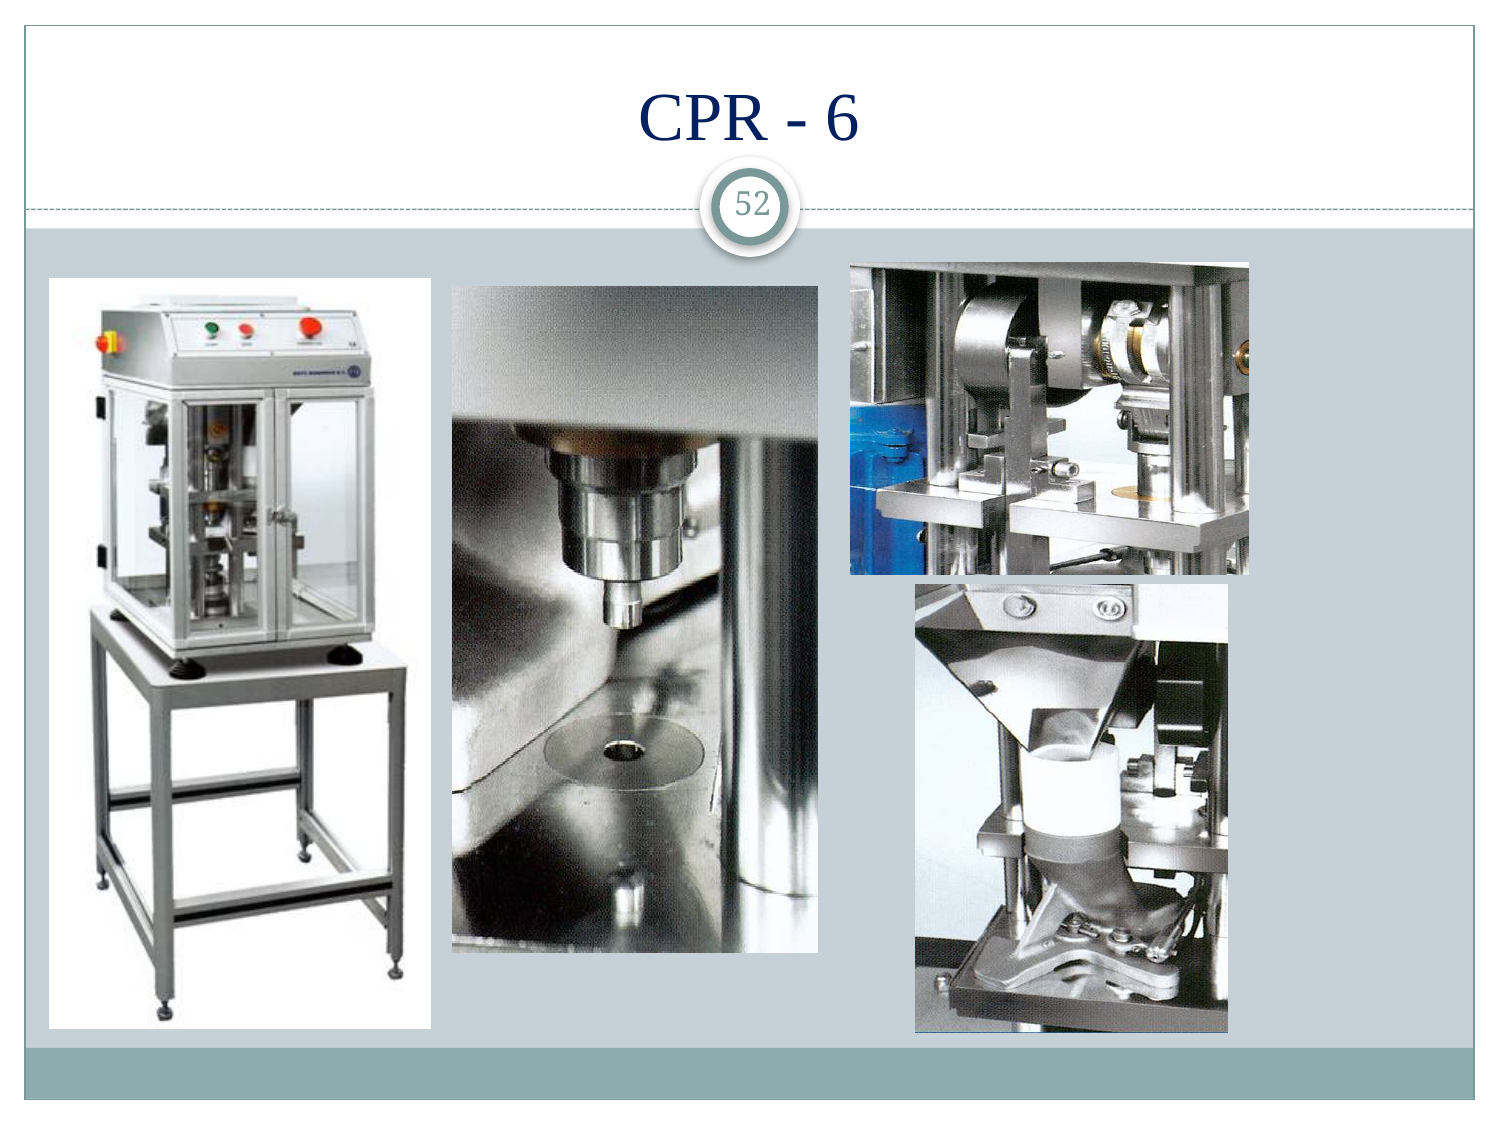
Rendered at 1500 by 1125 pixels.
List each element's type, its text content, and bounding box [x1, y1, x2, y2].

picture [452, 285, 818, 953]
picture [849, 262, 1249, 575]
title CPR - 6 [49, 37, 1450, 162]
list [49, 278, 431, 1030]
slide_number 52 [715, 168, 791, 241]
picture [915, 584, 1228, 1034]
